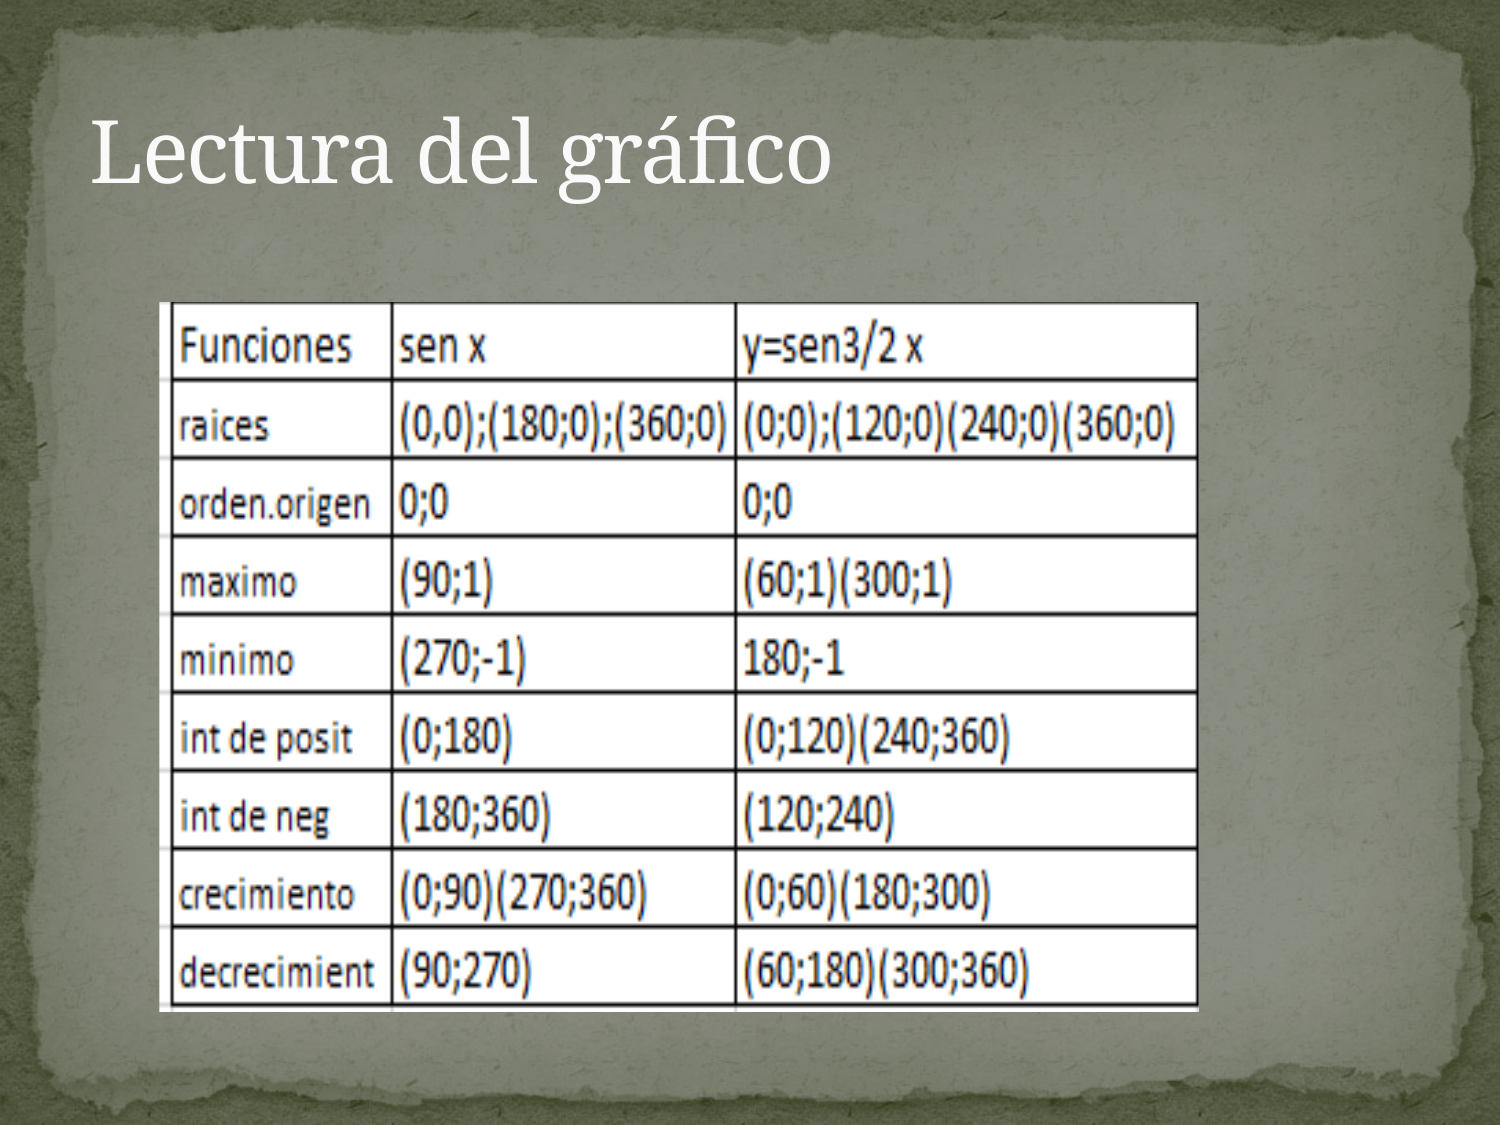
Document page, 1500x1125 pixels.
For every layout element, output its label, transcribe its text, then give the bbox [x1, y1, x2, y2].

title Lectura del gráfico [74, 24, 1425, 209]
picture [159, 302, 1199, 1012]
